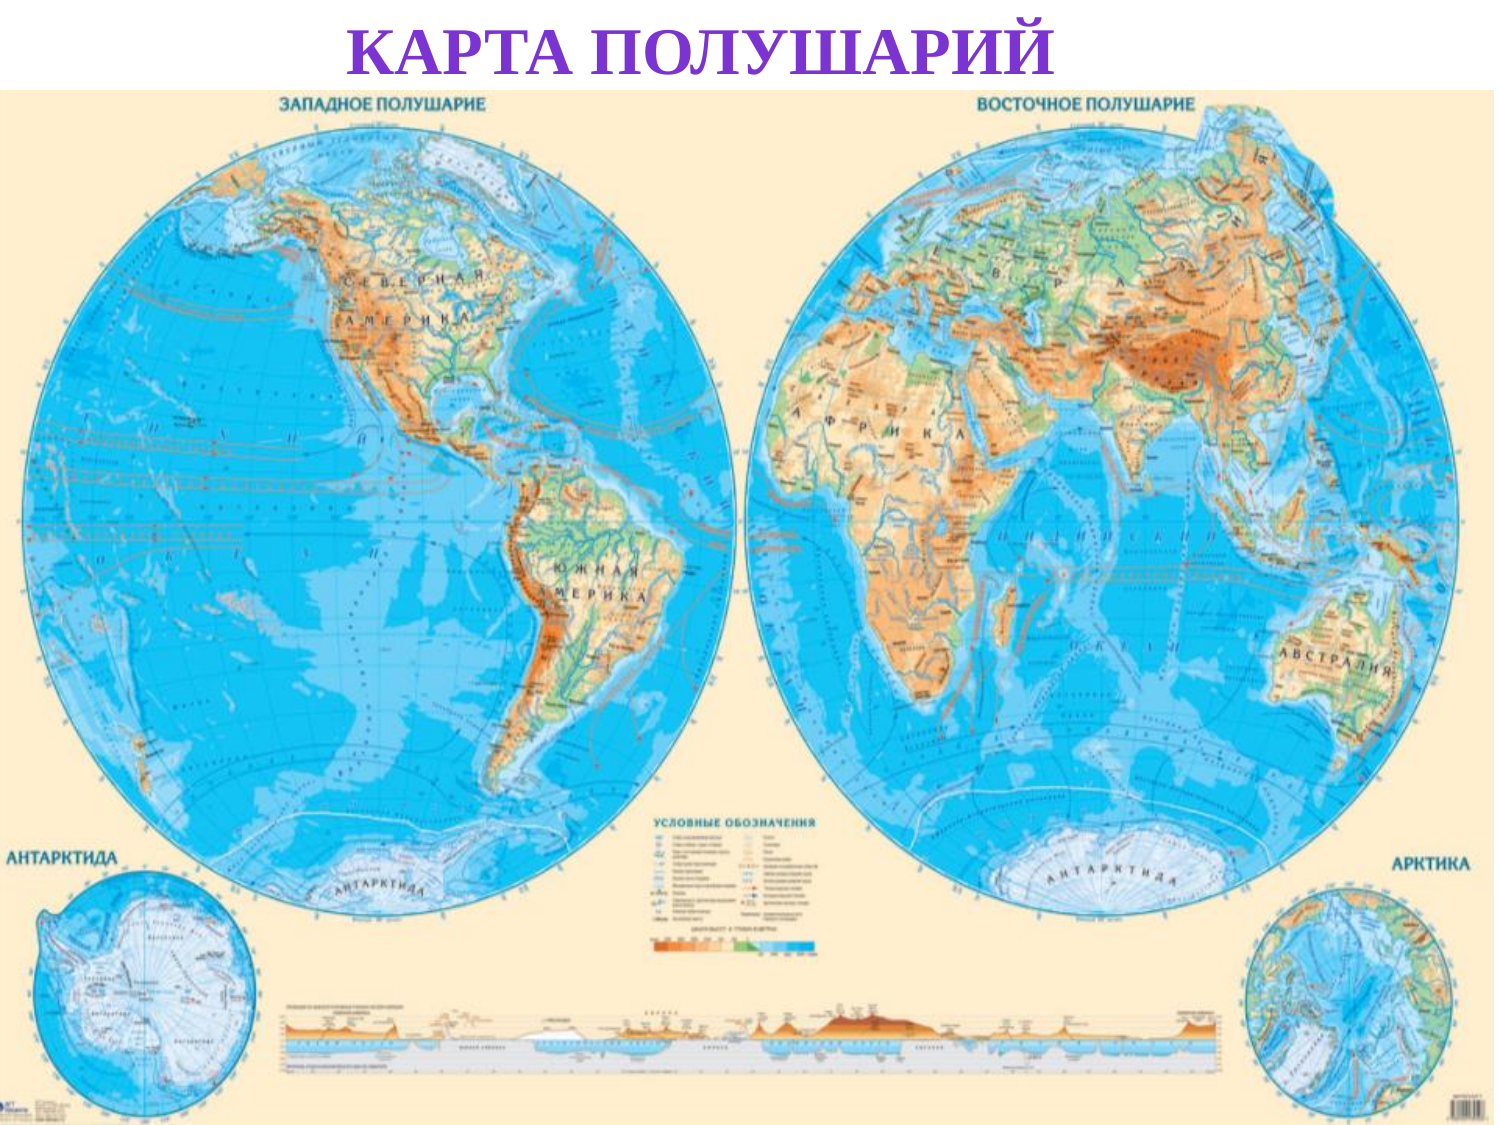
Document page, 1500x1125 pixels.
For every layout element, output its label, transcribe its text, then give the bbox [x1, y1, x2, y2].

picture [0, 89, 1495, 1125]
text_box Карта полушарий [330, 0, 1072, 88]
